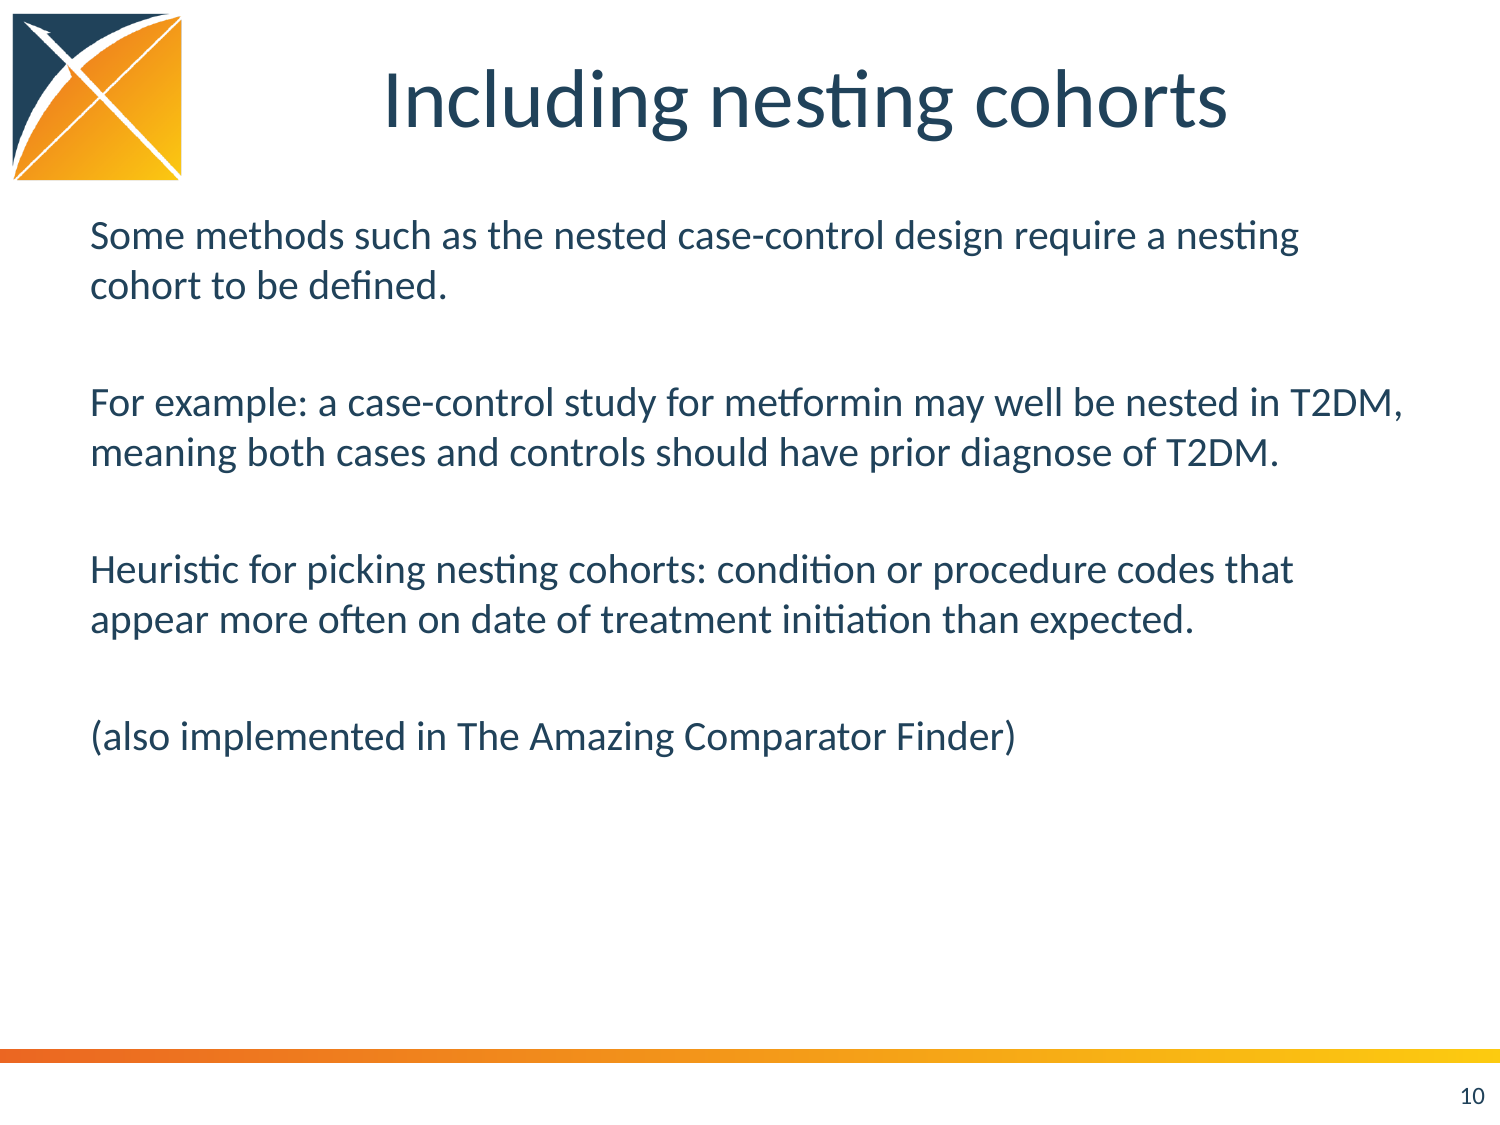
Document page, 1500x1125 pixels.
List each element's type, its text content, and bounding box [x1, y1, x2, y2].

title Including nesting cohorts [187, 24, 1425, 163]
list Some methods such as the nested case-control design require a nesting cohort to be defined. For example: a case-control study for metformin may well be nested in T2DM, meaning both cases and controls should have prior diagnose of T2DM. Heuristic for picking nesting cohorts: condition or procedure codes that appear more often on date of treatment initiation than expected. (also implemented in The Amazing Comparator Finder) [75, 200, 1425, 1005]
picture [0, 0, 206, 200]
slide_number 10 [1149, 1065, 1500, 1125]
